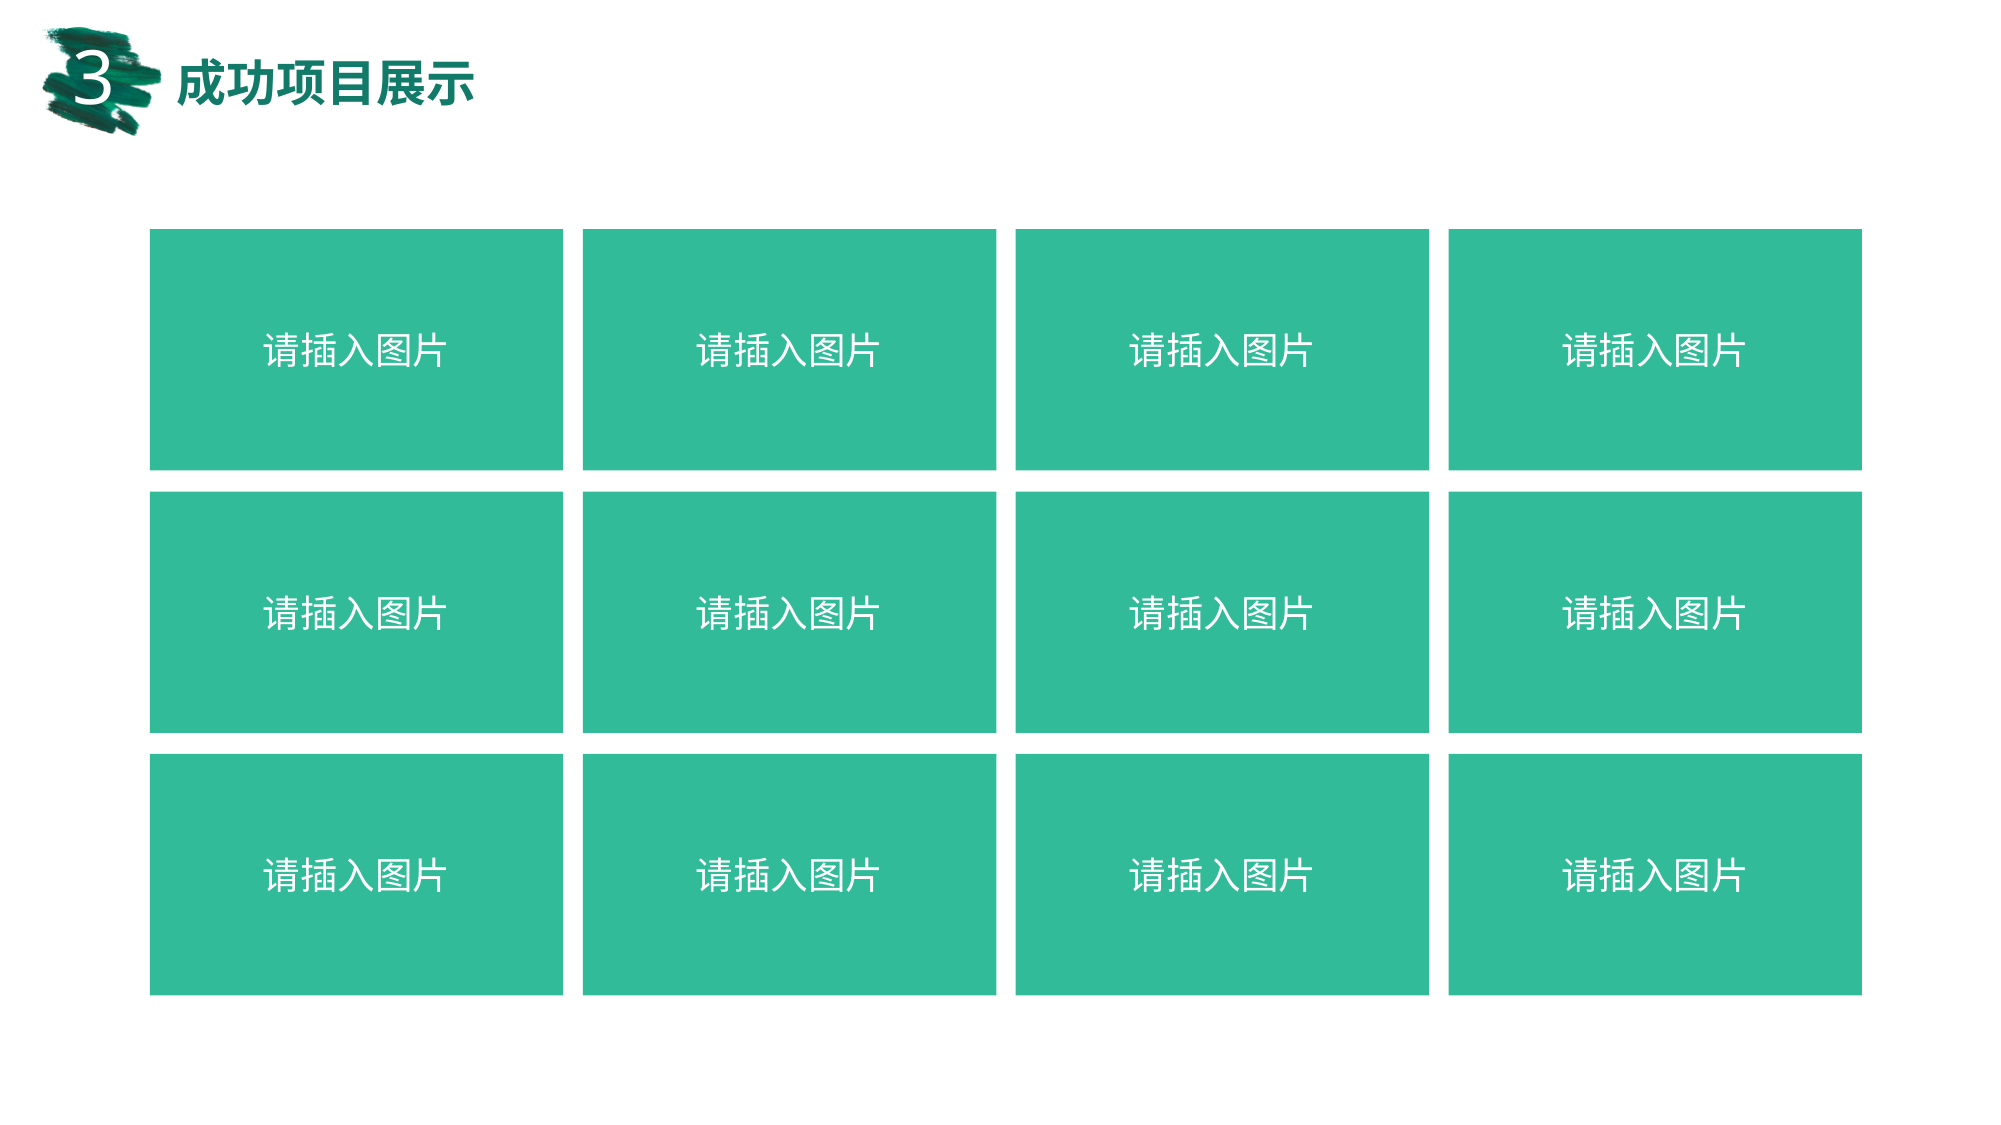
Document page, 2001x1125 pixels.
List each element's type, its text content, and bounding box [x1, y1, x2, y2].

text_box 请插入图片 [1448, 491, 1862, 733]
text_box 请插入图片 [1015, 229, 1430, 471]
text_box 请插入图片 [1015, 491, 1430, 733]
text_box 请插入图片 [149, 491, 564, 733]
text_box 请插入图片 [149, 753, 564, 996]
text_box 请插入图片 [582, 229, 997, 471]
text_box 请插入图片 [1015, 753, 1430, 996]
text_box 请插入图片 [1448, 753, 1862, 996]
picture [42, 25, 163, 136]
text_box 成功项目展示 [168, 43, 533, 119]
text_box 请插入图片 [582, 491, 997, 733]
text_box 请插入图片 [149, 229, 564, 471]
text_box 请插入图片 [1448, 229, 1862, 471]
text_box 请插入图片 [582, 753, 997, 996]
